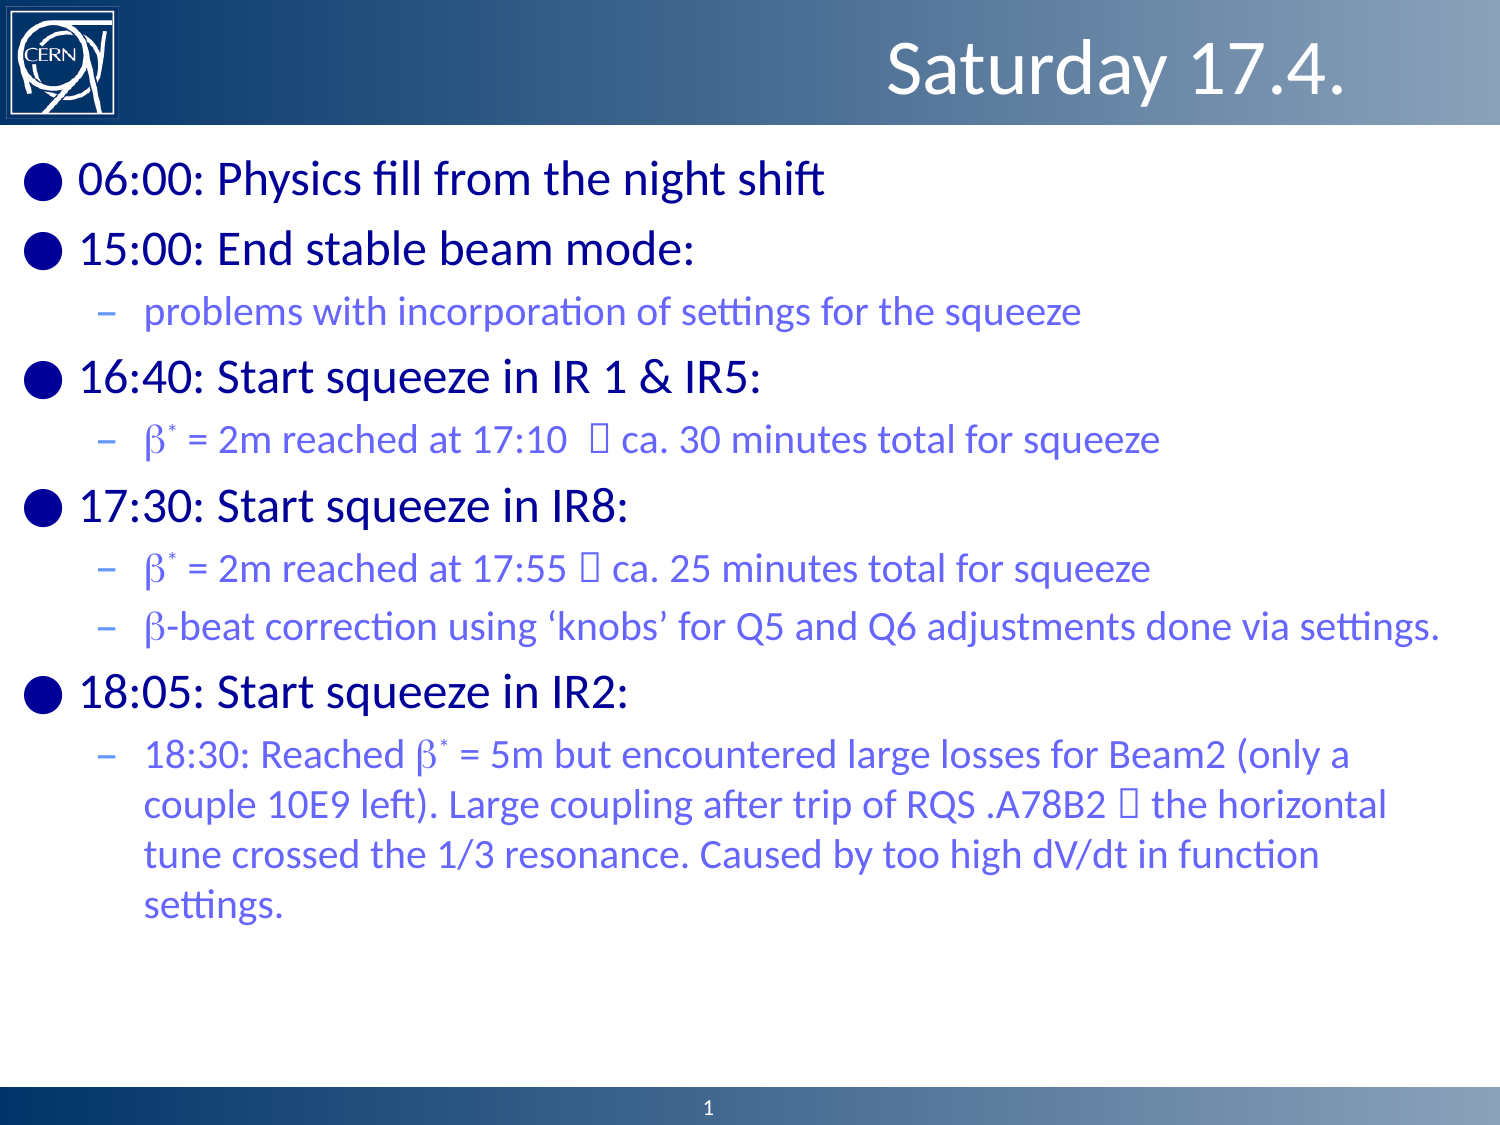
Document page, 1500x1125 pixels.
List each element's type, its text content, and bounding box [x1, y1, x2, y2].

picture [6, 6, 119, 119]
slide_number 1 [687, 1089, 876, 1125]
list 06:00: Physics fill from the night shift 15:00: End stable beam mode: problems with incorporation of settings for the squeeze 16:40: Start squeeze in IR 1 & IR5: b* = 2m reached at 17:10  ca. 30 minutes total for squeeze 17:30: Start squeeze in IR8: b* = 2m reached at 17:55  ca. 25 minutes total for squeeze b-beat correction using ‘knobs’ for Q5 and Q6 adjustments done via settings. 18:05: Start squeeze in IR2: 18:30: Reached b* = 5m but encountered large losses for Beam2 (only a couple 10E9 left). Large coupling after trip of RQS .A78B2  the horizontal tune crossed the 1/3 resonance. Caused by too high dV/dt in function settings. [6, 137, 1470, 1014]
title Saturday 17.4. [124, 0, 1363, 126]
